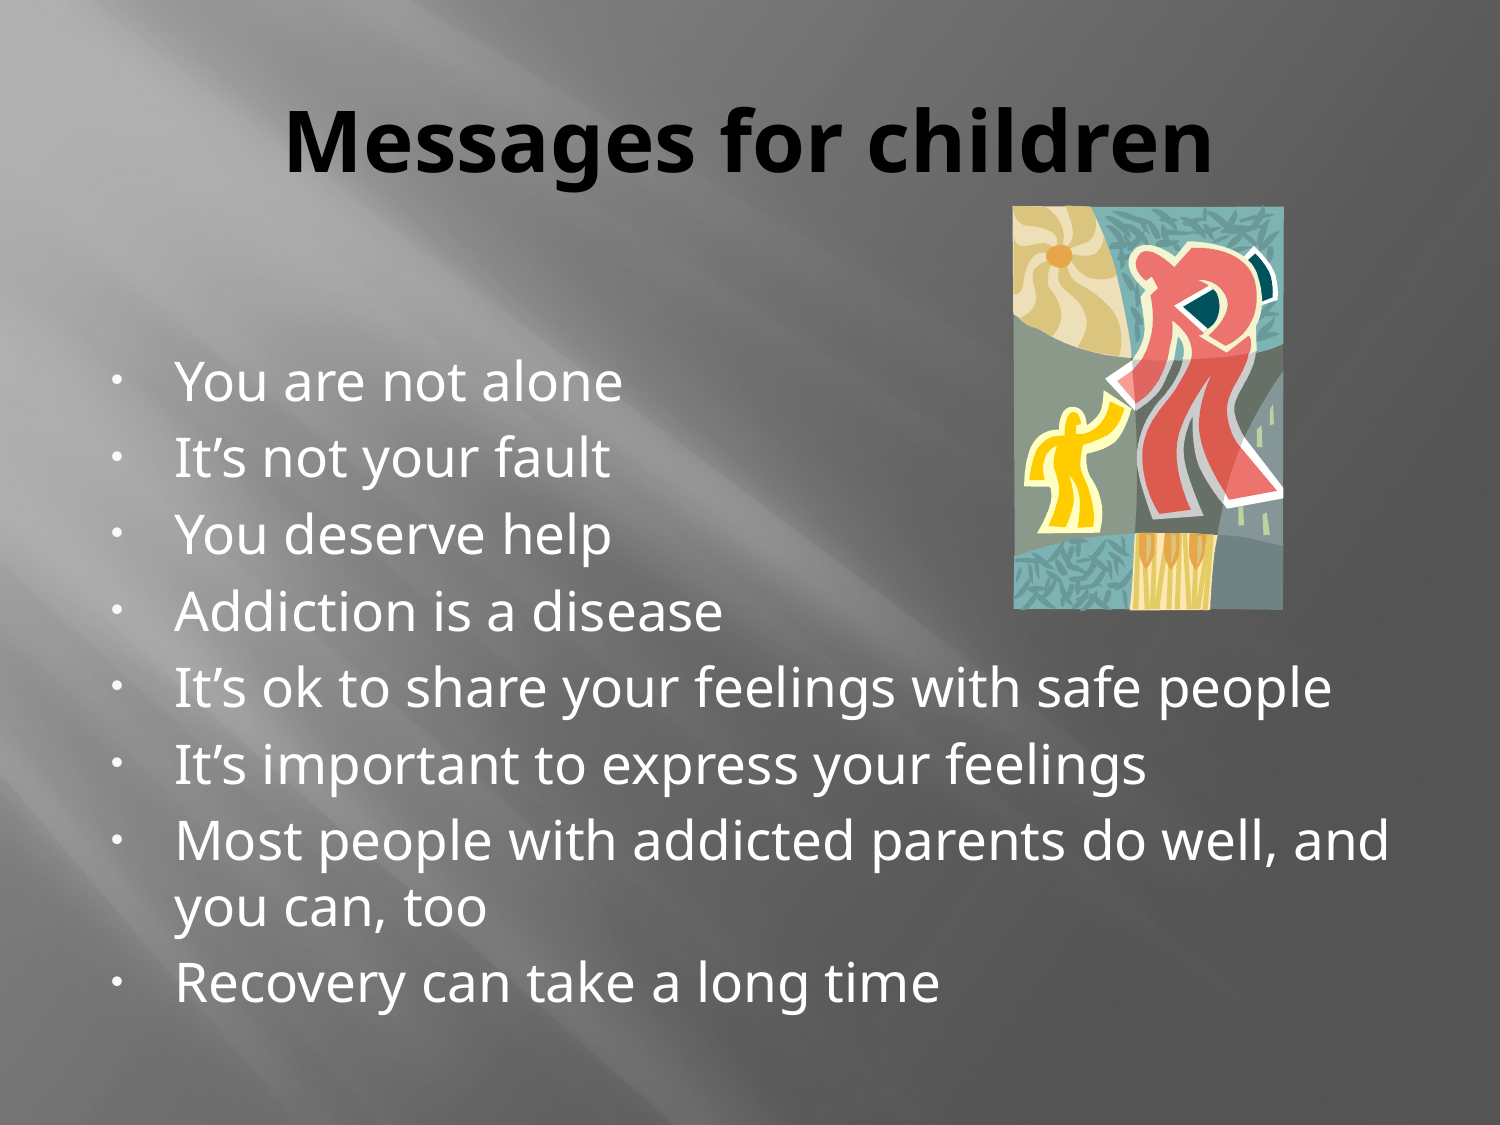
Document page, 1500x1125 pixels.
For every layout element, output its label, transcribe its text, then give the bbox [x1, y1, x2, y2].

picture [1012, 199, 1289, 617]
list You are not alone It’s not your fault You deserve help Addiction is a disease It’s ok to share your feelings with safe people It’s important to express your feelings Most people with addicted parents do well, and you can, too Recovery can take a long time [75, 262, 1425, 1035]
title Messages for children [75, 45, 1425, 233]
